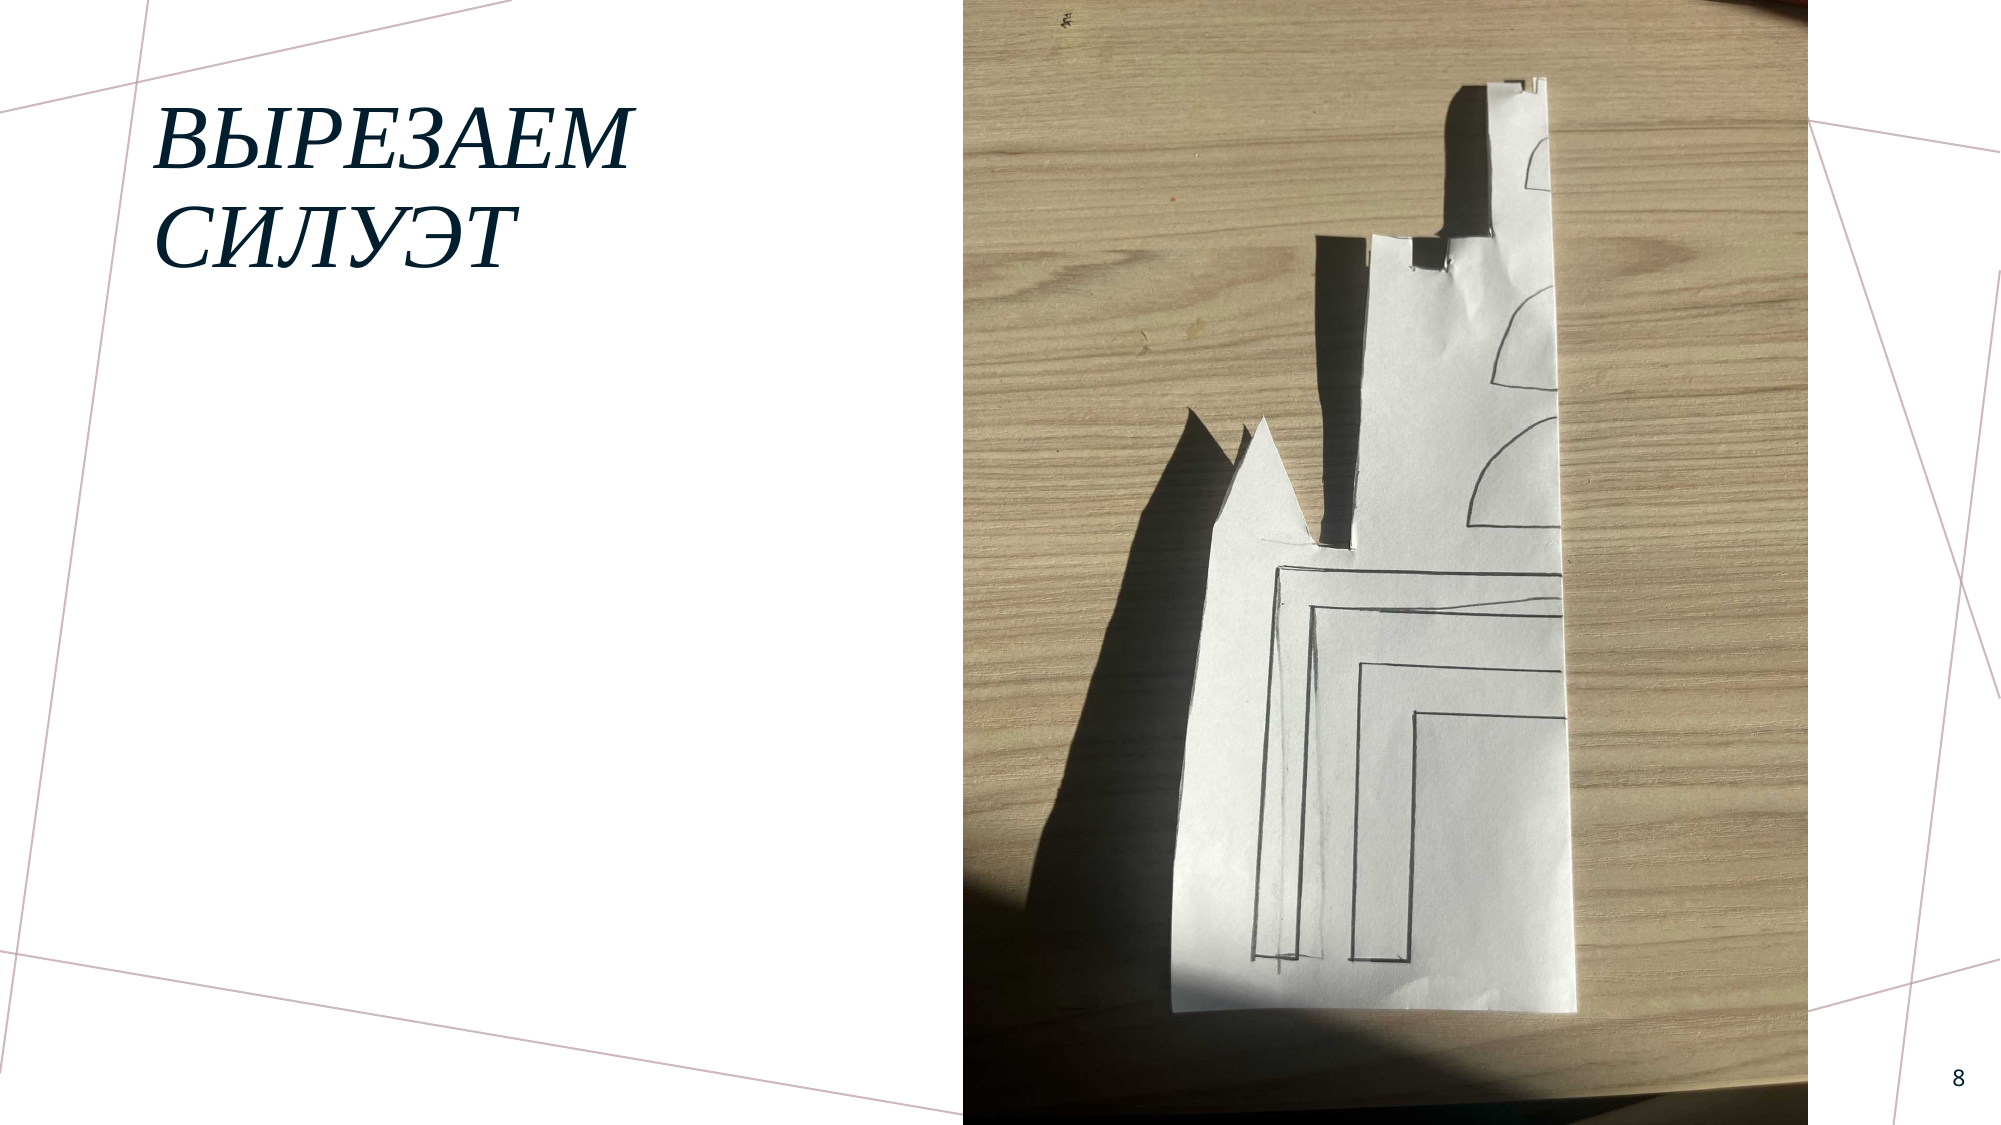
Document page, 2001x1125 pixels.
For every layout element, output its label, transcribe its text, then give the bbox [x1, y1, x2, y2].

picture [963, 0, 1808, 1125]
slide_number 8 [1903, 1049, 1981, 1110]
title Вырезаем силуэт [137, 79, 828, 297]
